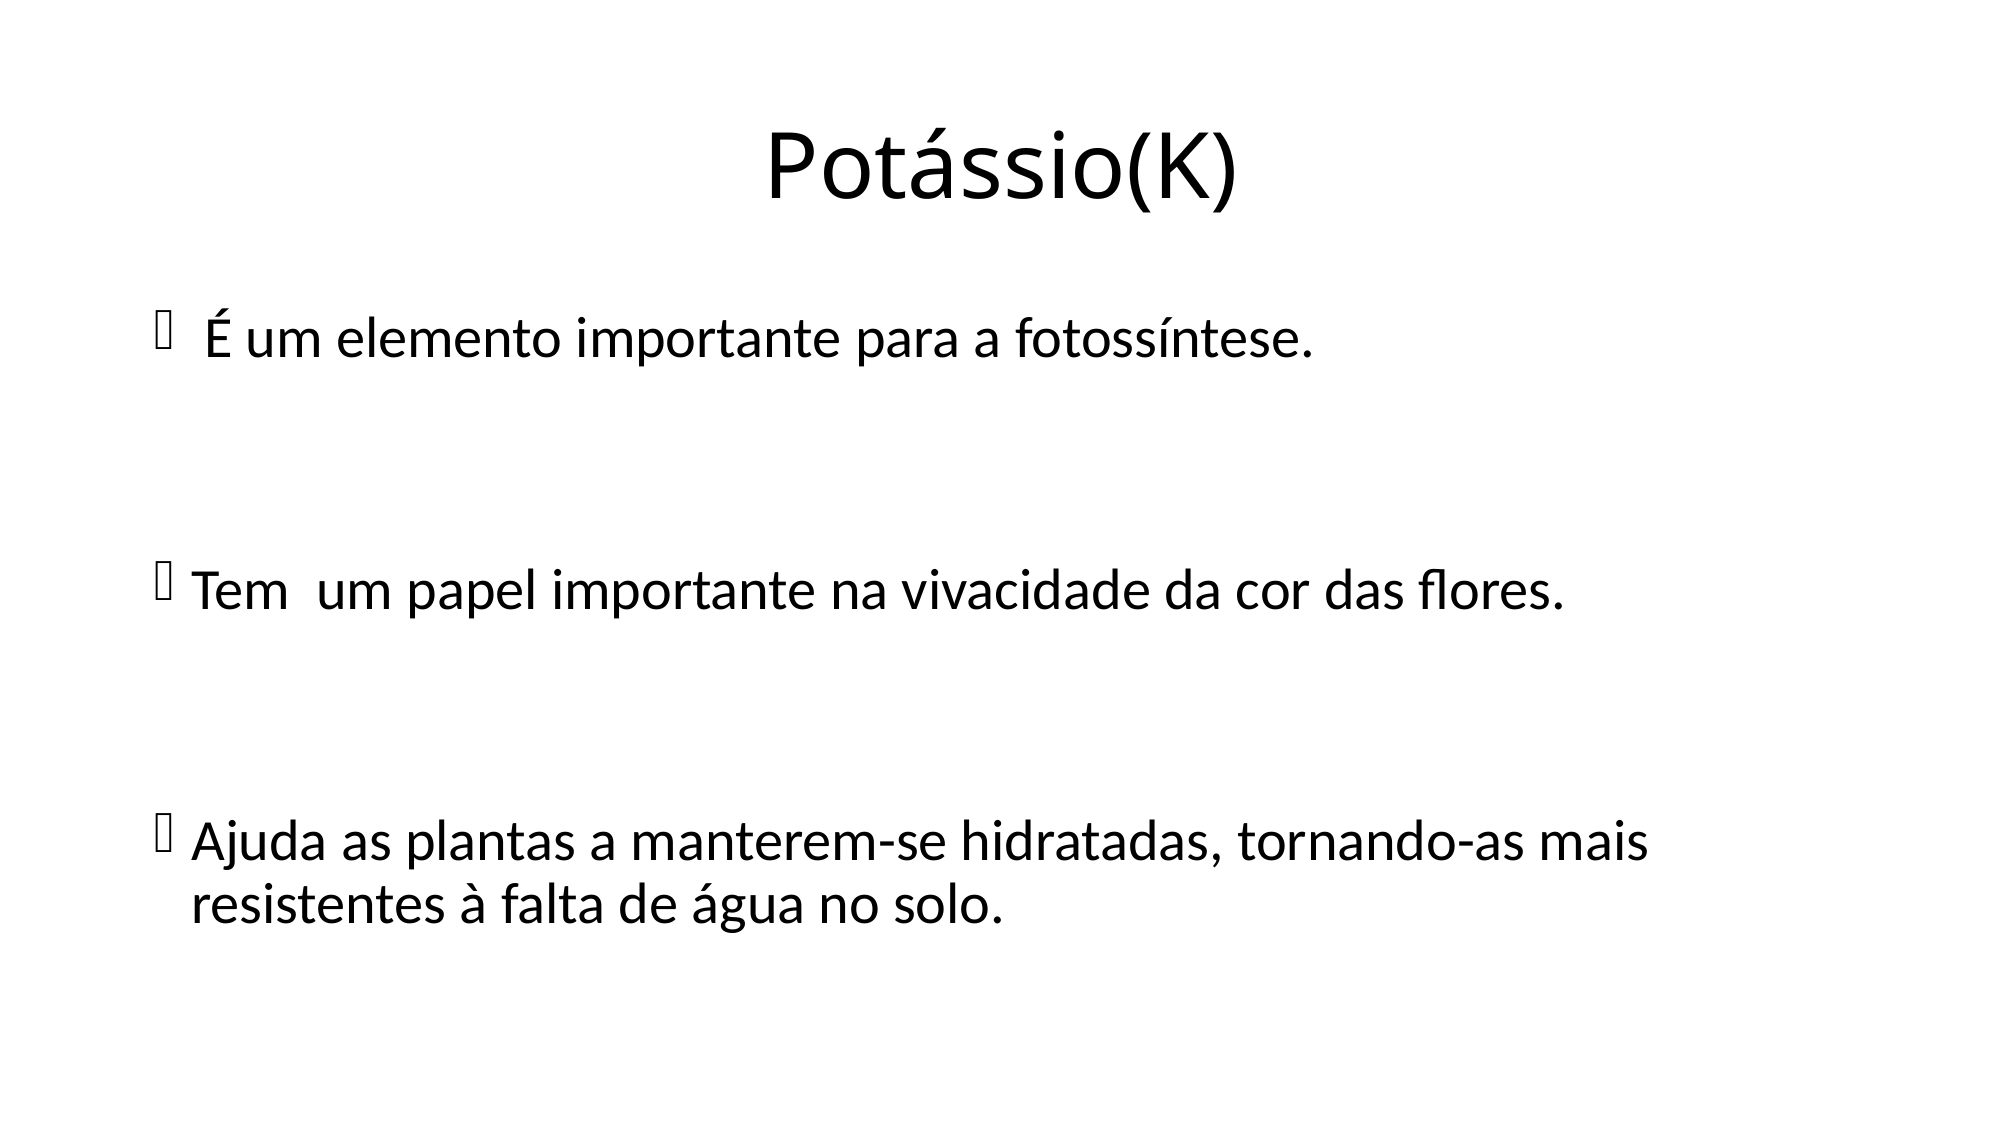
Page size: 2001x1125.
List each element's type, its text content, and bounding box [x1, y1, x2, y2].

title Potássio(K) [138, 60, 1864, 278]
list É um elemento importante para a fotossíntese. Tem um papel importante na vivacidade da cor das flores. Ajuda as plantas a manterem-se hidratadas, tornando-as mais resistentes à falta de água no solo. [138, 299, 1864, 1014]
